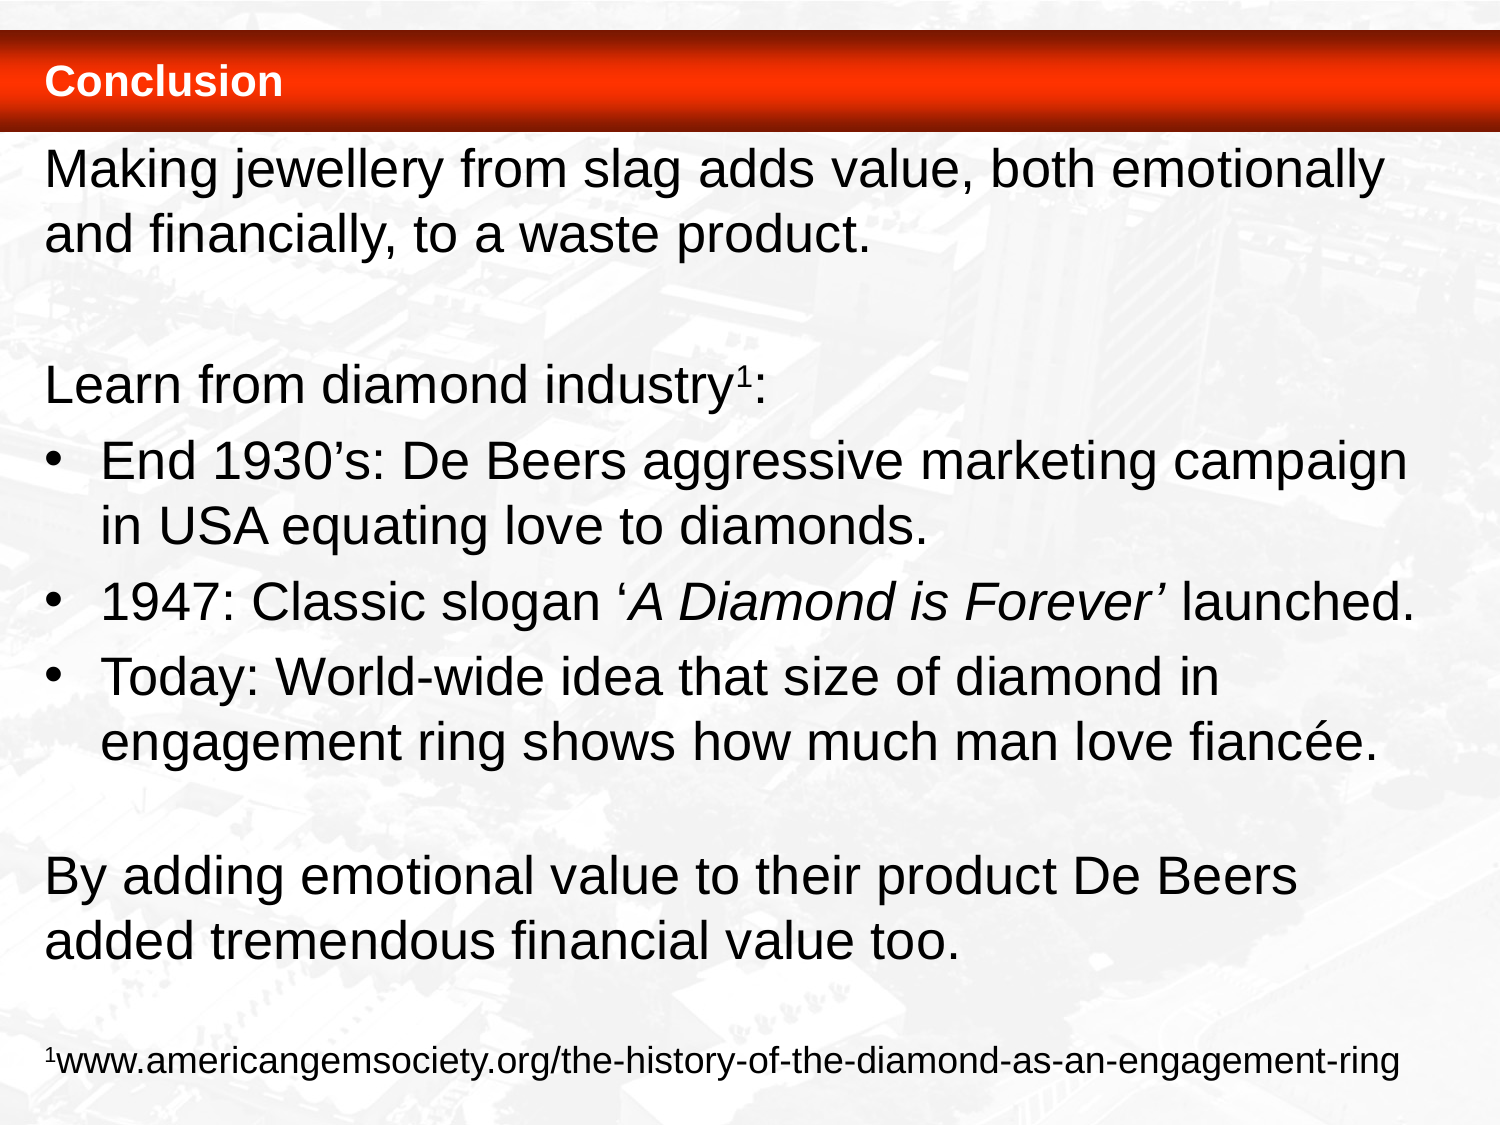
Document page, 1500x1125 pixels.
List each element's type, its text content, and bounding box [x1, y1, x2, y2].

text_box Making jewellery from slag adds value, both emotionally and financially, to a waste product. Learn from diamond industry1: End 1930’s: De Beers aggressive marketing campaign in USA equating love to diamonds. 1947: Classic slogan ‘A Diamond is Forever’ launched. Today: World-wide idea that size of diamond in engagement ring shows how much man love fiancée. By adding emotional value to their product De Beers added tremendous financial value too. 1www.americangemsociety.org/the-history-of-the-diamond-as-an-engagement-ring [29, 125, 1471, 1059]
title Conclusion [29, 45, 1425, 114]
picture [0, 0, 1500, 1125]
